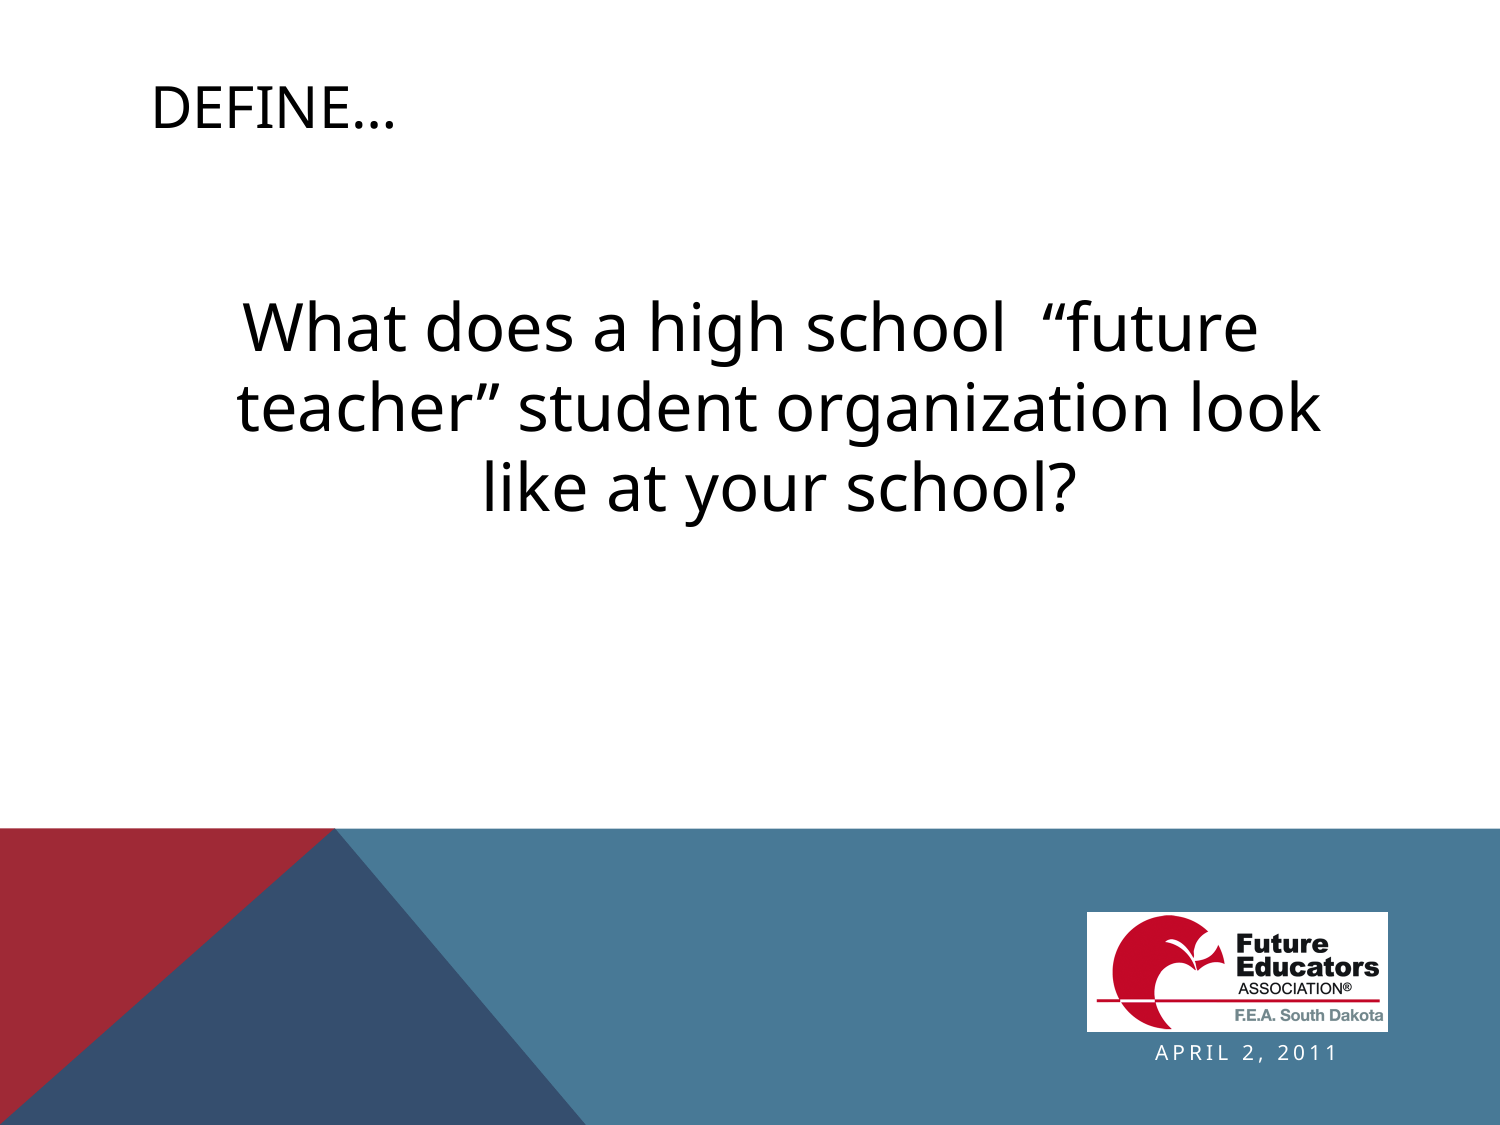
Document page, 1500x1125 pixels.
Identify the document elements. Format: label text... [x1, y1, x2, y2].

picture [1087, 912, 1388, 1032]
title Define… [135, 60, 1369, 150]
footer April 2, 2011 [577, 1031, 1352, 1076]
list What does a high school “future teacher” student organization look like at your school? [135, 180, 1369, 768]
